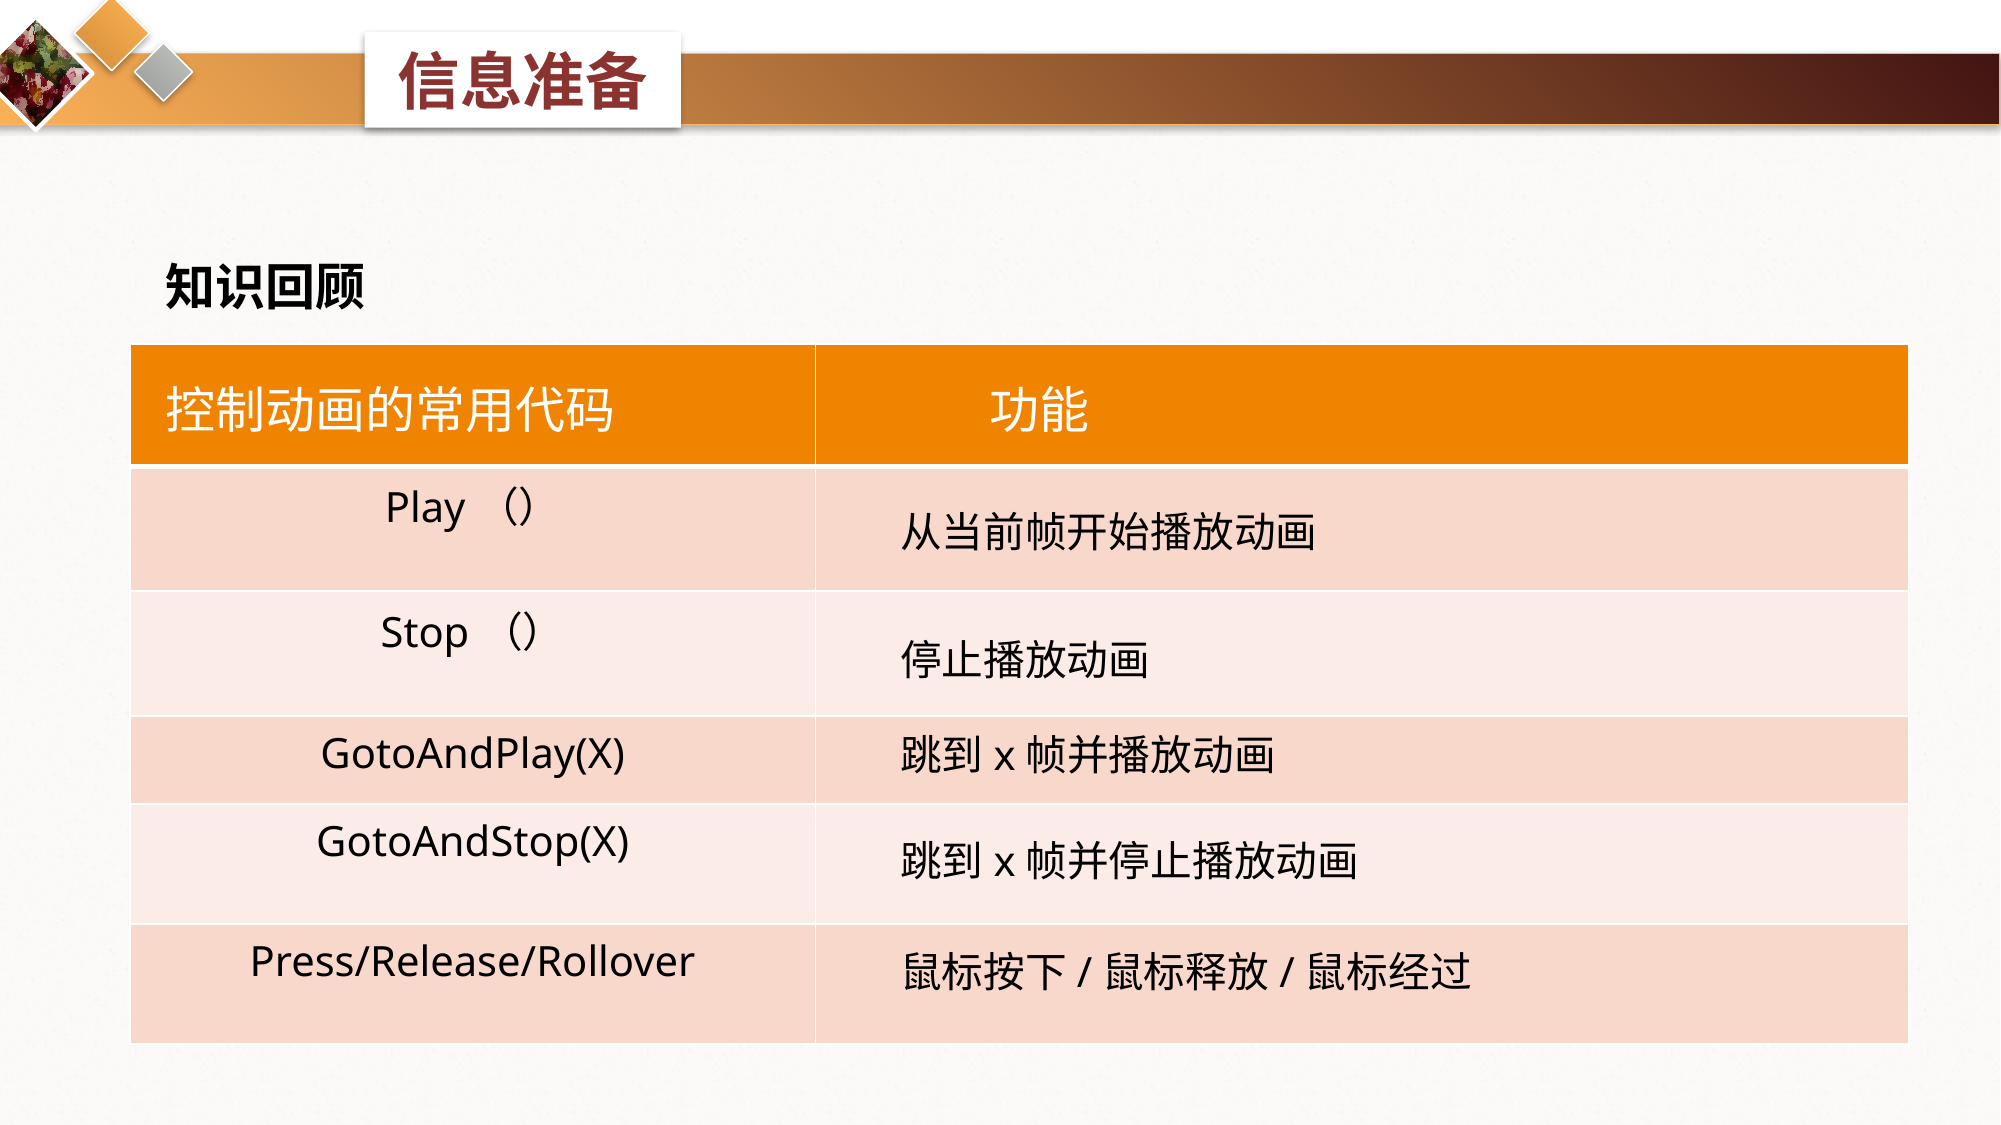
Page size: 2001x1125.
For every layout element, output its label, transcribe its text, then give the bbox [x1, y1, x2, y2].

table_cell Stop（） [131, 592, 815, 715]
text_box 鼠标按下/鼠标释放/鼠标经过 [885, 937, 1736, 1003]
table_header [816, 345, 1908, 464]
table_cell [816, 592, 1908, 715]
table_cell [816, 469, 1908, 590]
table_cell Play（） [131, 469, 815, 590]
text_box 功能 [974, 371, 1147, 447]
text_box 停止播放动画 [885, 626, 1529, 692]
table_cell GotoAndStop(X) [131, 805, 815, 923]
table_header [131, 345, 815, 464]
text_box 控制动画的常用代码 [150, 371, 778, 447]
text_box 知识回顾 [150, 247, 429, 323]
table_cell Press/Release/Rollover [131, 925, 815, 1043]
text_box 从当前帧开始播放动画 [885, 498, 1529, 564]
table_cell [816, 805, 1908, 923]
picture [0, 21, 88, 126]
text_box 跳到x帧并停止播放动画 [885, 827, 1529, 893]
table_cell GotoAndPlay(X) [131, 717, 815, 803]
table_cell [816, 717, 1908, 803]
text_box 跳到x帧并播放动画 [885, 720, 1529, 786]
table_cell [816, 925, 1908, 1043]
